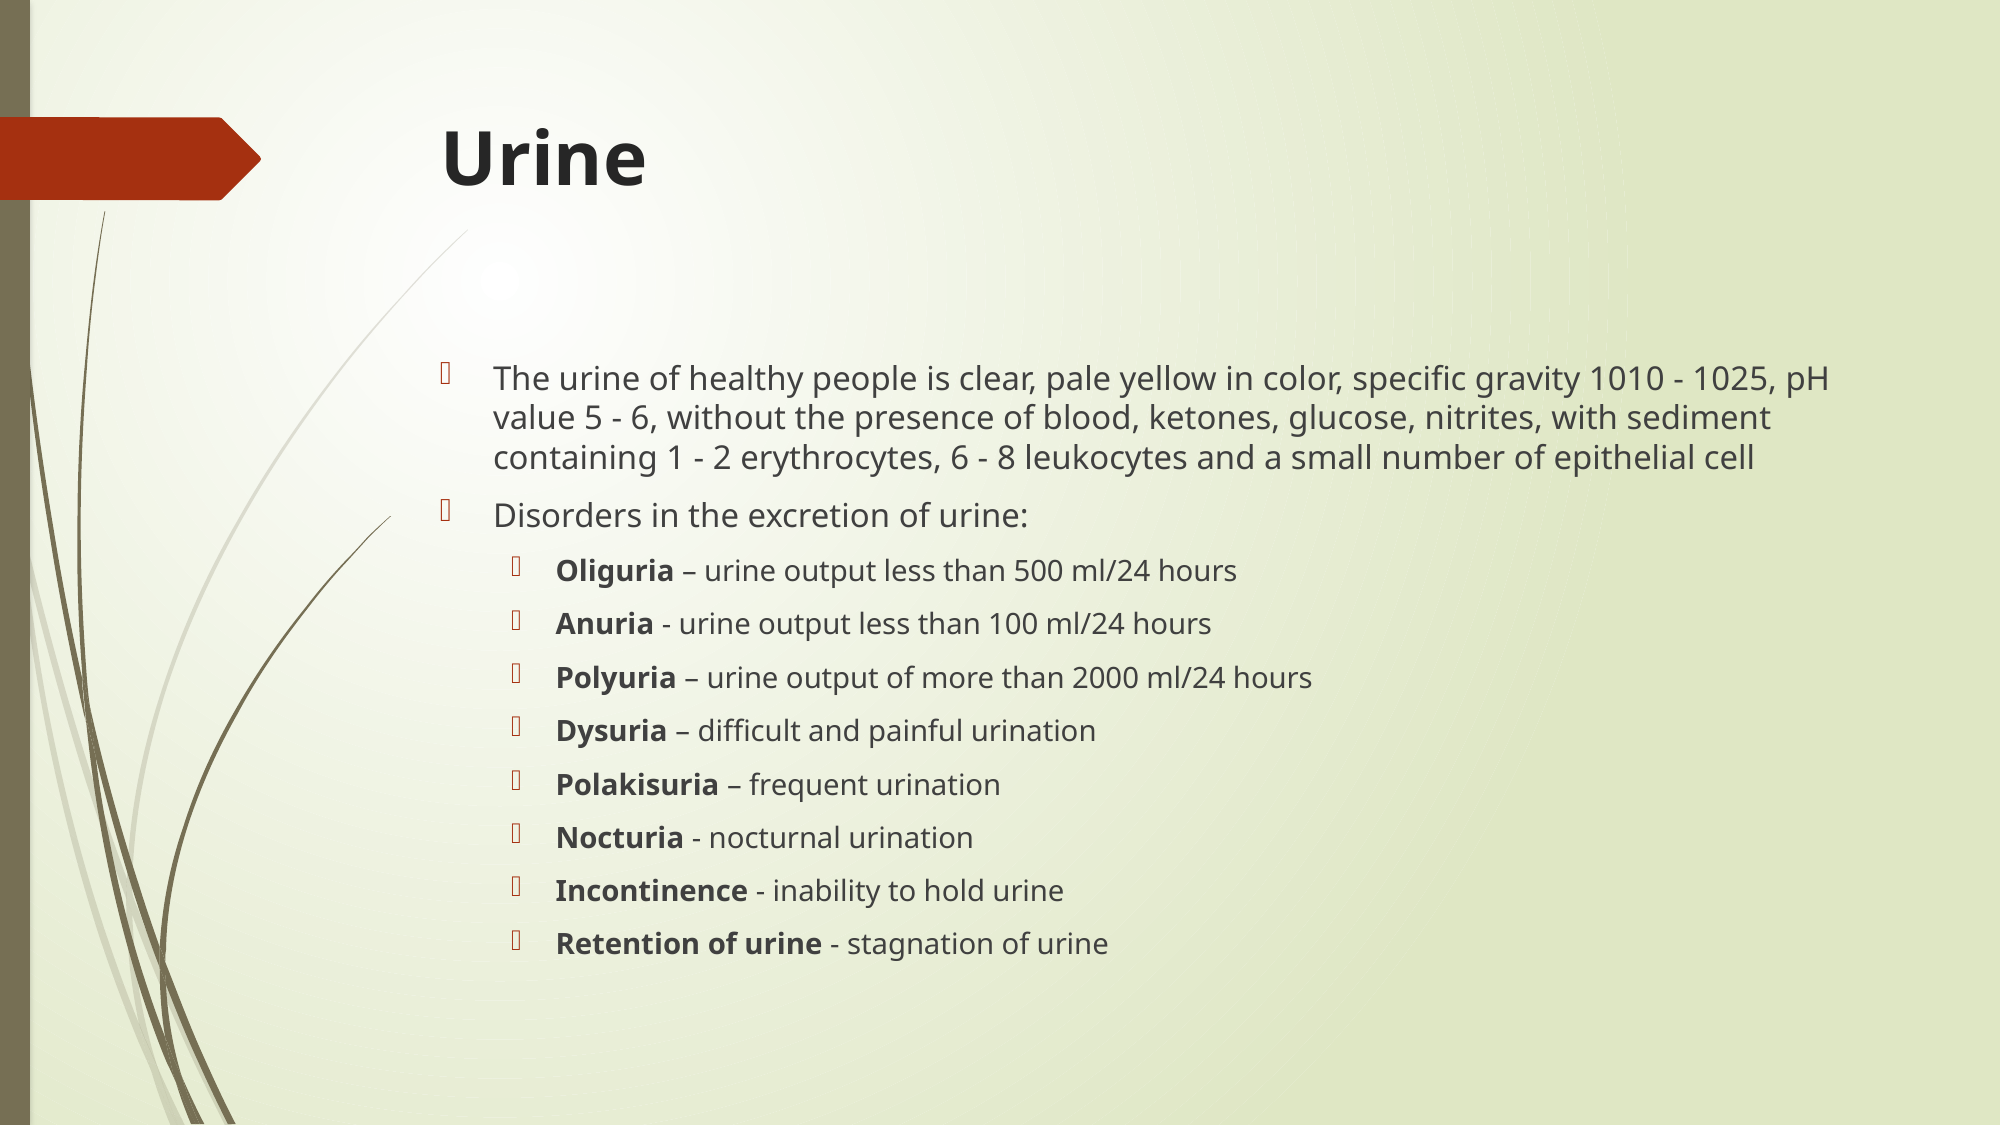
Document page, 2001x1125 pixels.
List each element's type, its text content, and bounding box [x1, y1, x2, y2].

list The urine of healthy people is clear, pale yellow in color, specific gravity 1010 - 1025, pH value 5 - 6, without the presence of blood, ketones, glucose, nitrites, with sediment containing 1 - 2 erythrocytes, 6 - 8 leukocytes and a small number of epithelial cell Disorders in the excretion of urine: Oliguria – urine output less than 500 ml/24 hours Anuria - urine output less than 100 ml/24 hours Polyuria – urine output of more than 2000 ml/24 hours Dysuria – difficult and painful urination Polakisuria – frequent urination Nocturia - nocturnal urination Incontinence - inability to hold urine Retention of urine - stagnation of urine [424, 350, 1888, 970]
title Urine [425, 102, 1888, 313]
